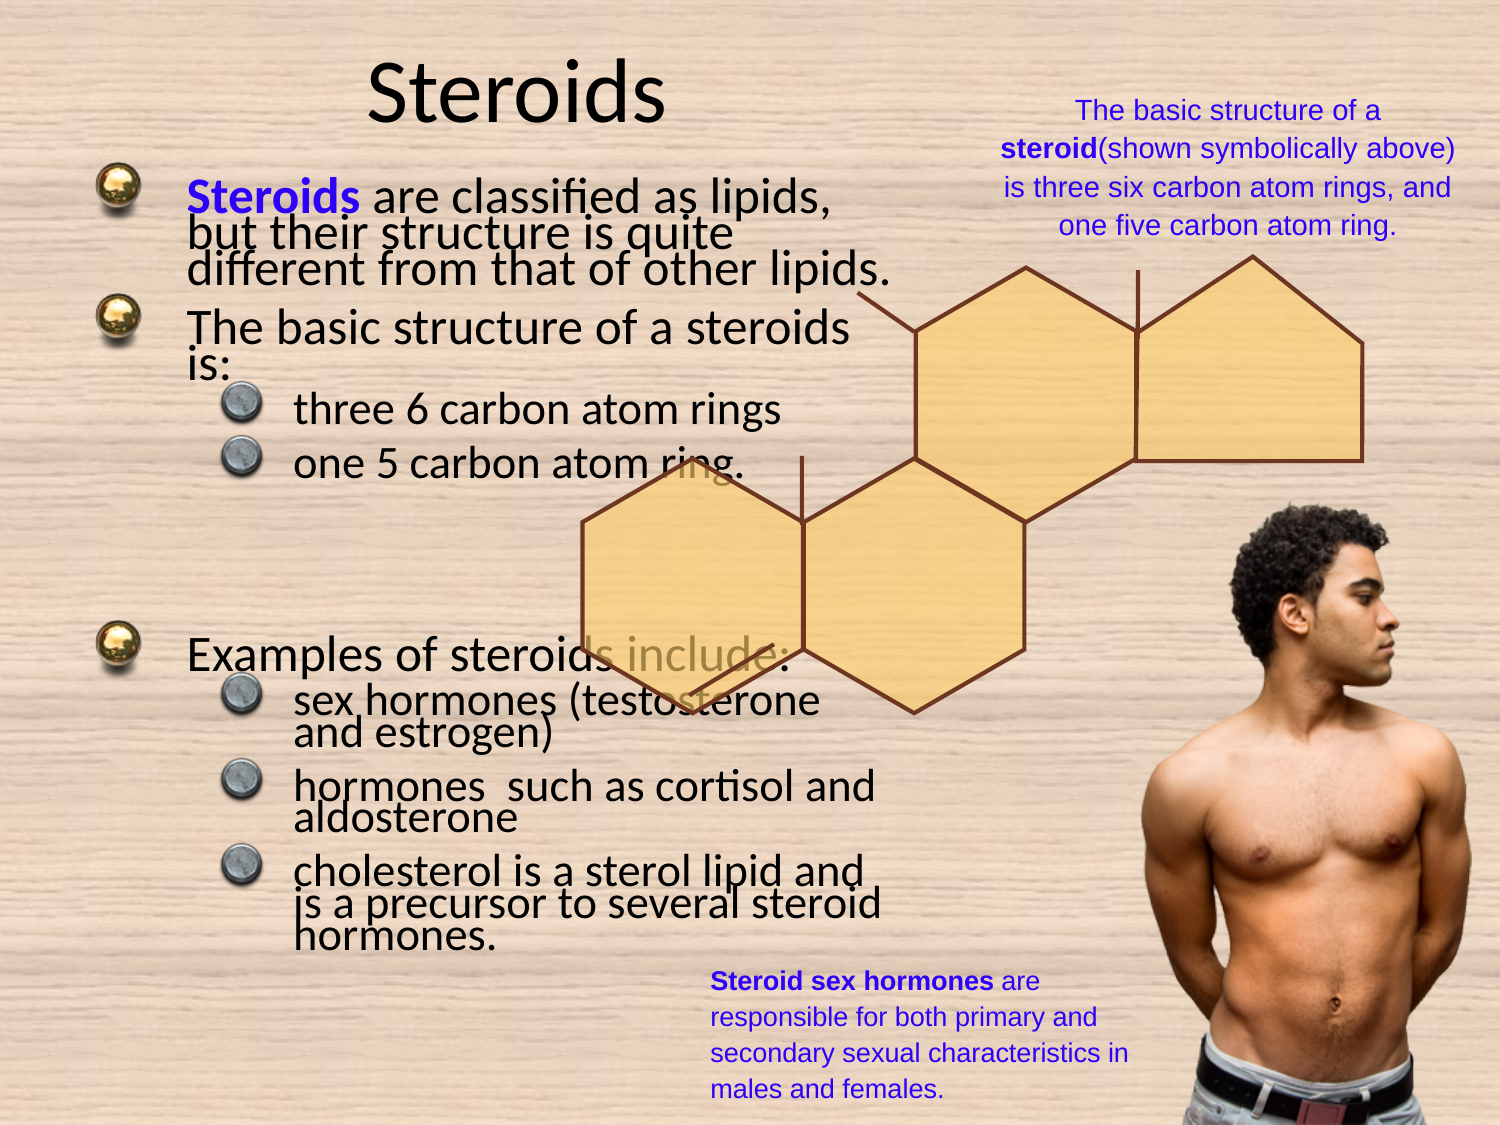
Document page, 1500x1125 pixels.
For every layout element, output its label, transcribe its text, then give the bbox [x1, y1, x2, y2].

picture [1126, 491, 1493, 1125]
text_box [565, 229, 1420, 714]
picture [217, 434, 267, 485]
text_box Steroid sex hormones are responsible for both primary and secondary sexual characteristics in males and females. [697, 959, 1121, 1057]
text_box The basic structure of a steroid(shown symbolically above) is three six carbon atom rings, and one five carbon atom ring. [984, 87, 1459, 230]
picture [217, 380, 267, 431]
picture [217, 757, 267, 808]
list Steroids are classified as lipids, but their structure is quite different from that of other lipids. The basic structure of a steroids is: three 6 carbon atom rings one 5 carbon atom ring. Examples of steroids include: sex hormones (testosterone and estrogen) hormones such as cortisol and aldosterone cholesterol is a sterol lipid and is a precursor to several steroid hormones. [80, 180, 909, 1008]
picture [95, 293, 142, 354]
picture [217, 671, 267, 723]
picture [217, 842, 267, 894]
picture [95, 162, 142, 224]
picture [95, 620, 142, 682]
title Steroids [0, 0, 1039, 148]
